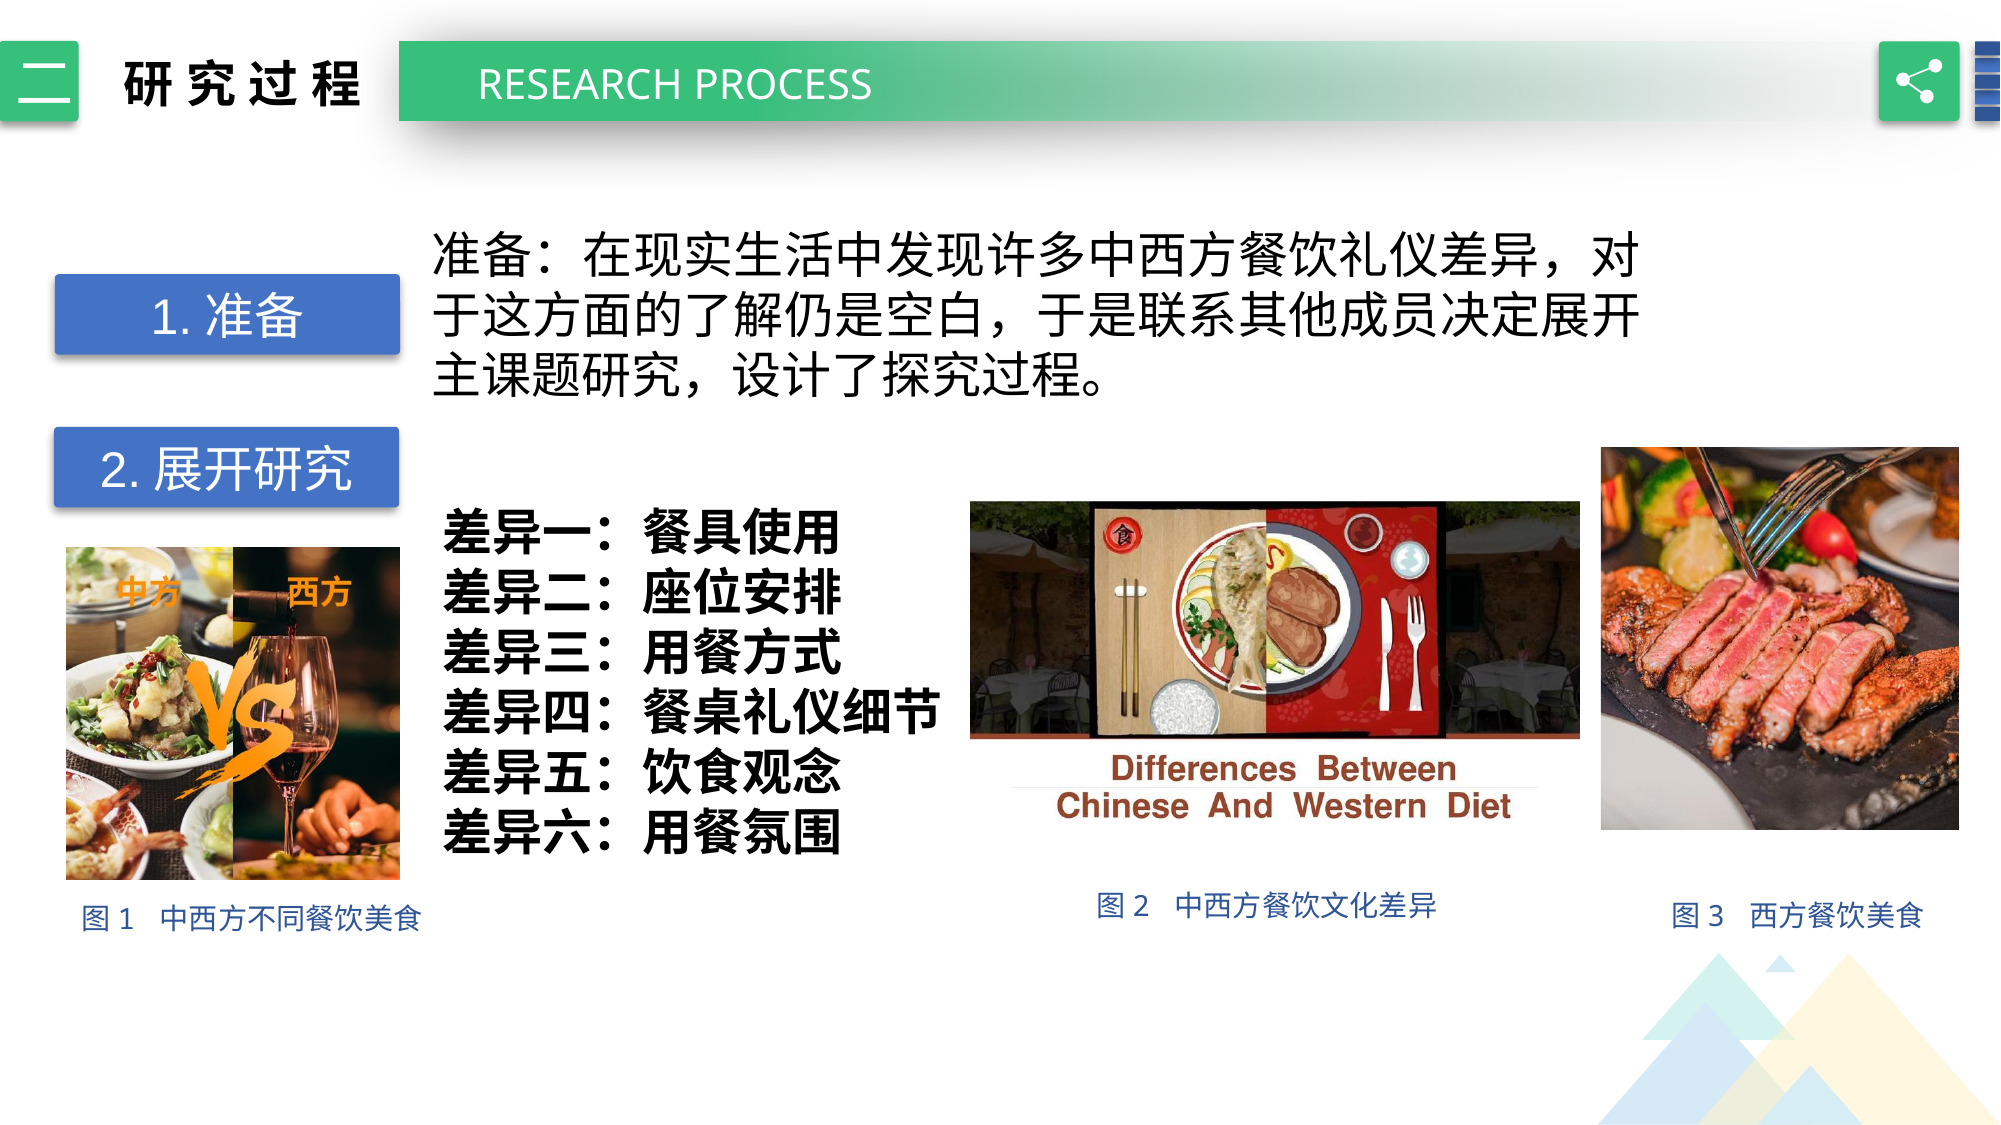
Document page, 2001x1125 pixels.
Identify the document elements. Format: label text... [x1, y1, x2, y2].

text_box 差异一：餐具使用 差异二：座位安排 差异三：用餐方式 差异四：餐桌礼仪细节 差异五：饮食观念 差异六：用餐氛围 [427, 493, 1573, 973]
picture [1600, 447, 1960, 850]
text_box 二 [0, 39, 80, 123]
text_box 1.准备 [53, 273, 402, 356]
text_box 图2 中西方餐饮文化差异 [1081, 879, 1781, 930]
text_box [1878, 41, 2000, 121]
text_box 2.展开研究 [52, 425, 401, 509]
text_box 准备：在现实生活中发现许多中西方餐饮礼仪差异，对于这方面的了解仍是空白，于是联系其他成员决定展开主课题研究，设计了探究过程。 [416, 215, 1657, 411]
picture [970, 500, 1580, 843]
text_box RESEARCH PROCESS [461, 50, 889, 116]
picture [66, 547, 400, 880]
text_box 研究过程 [108, 45, 377, 121]
text_box 图1 中西方不同餐饮美食 [66, 892, 766, 943]
text_box [399, 40, 2000, 122]
text_box 图3 西方餐饮美食 [1656, 889, 2000, 940]
